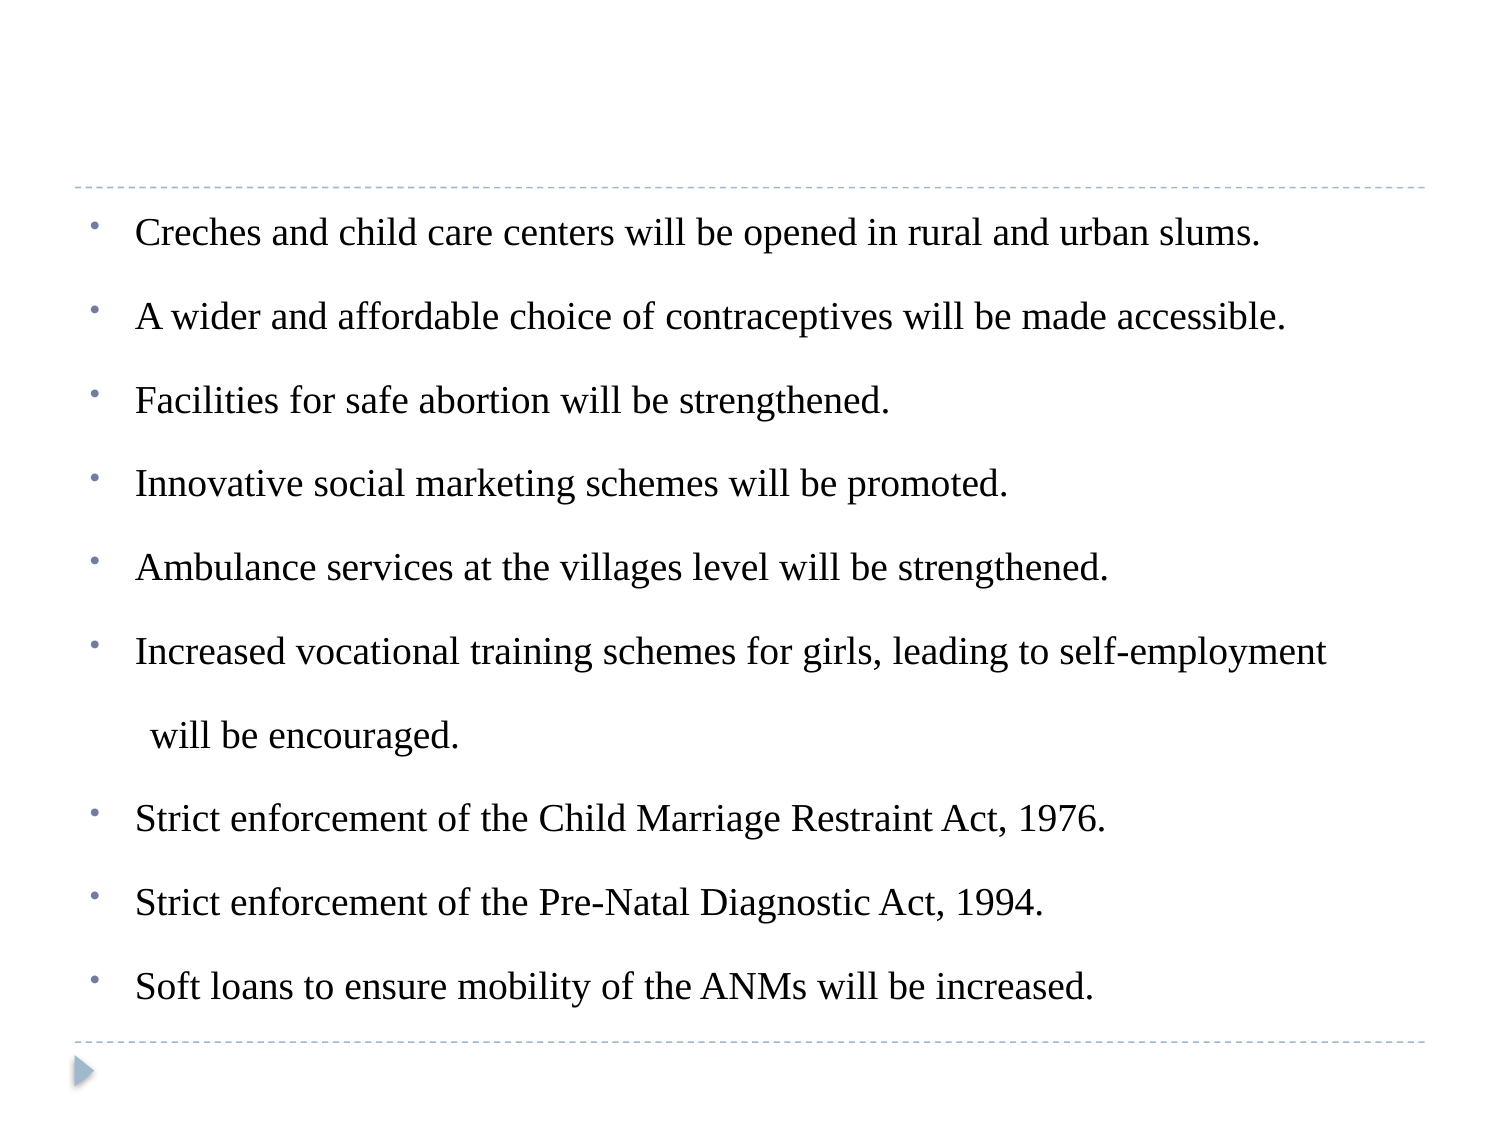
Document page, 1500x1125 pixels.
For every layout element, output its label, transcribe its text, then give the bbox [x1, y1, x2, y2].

list Creches and child care centers will be opened in rural and urban slums. A wider and affordable choice of contraceptives will be made accessible. Facilities for safe abortion will be strengthened. Innovative social marketing schemes will be promoted. Ambulance services at the villages level will be strengthened. Increased vocational training schemes for girls, leading to self-employment will be encouraged. Strict enforcement of the Child Marriage Restraint Act, 1976. Strict enforcement of the Pre-Natal Diagnostic Act, 1994. Soft loans to ensure mobility of the ANMs will be increased. [75, 174, 1425, 1075]
